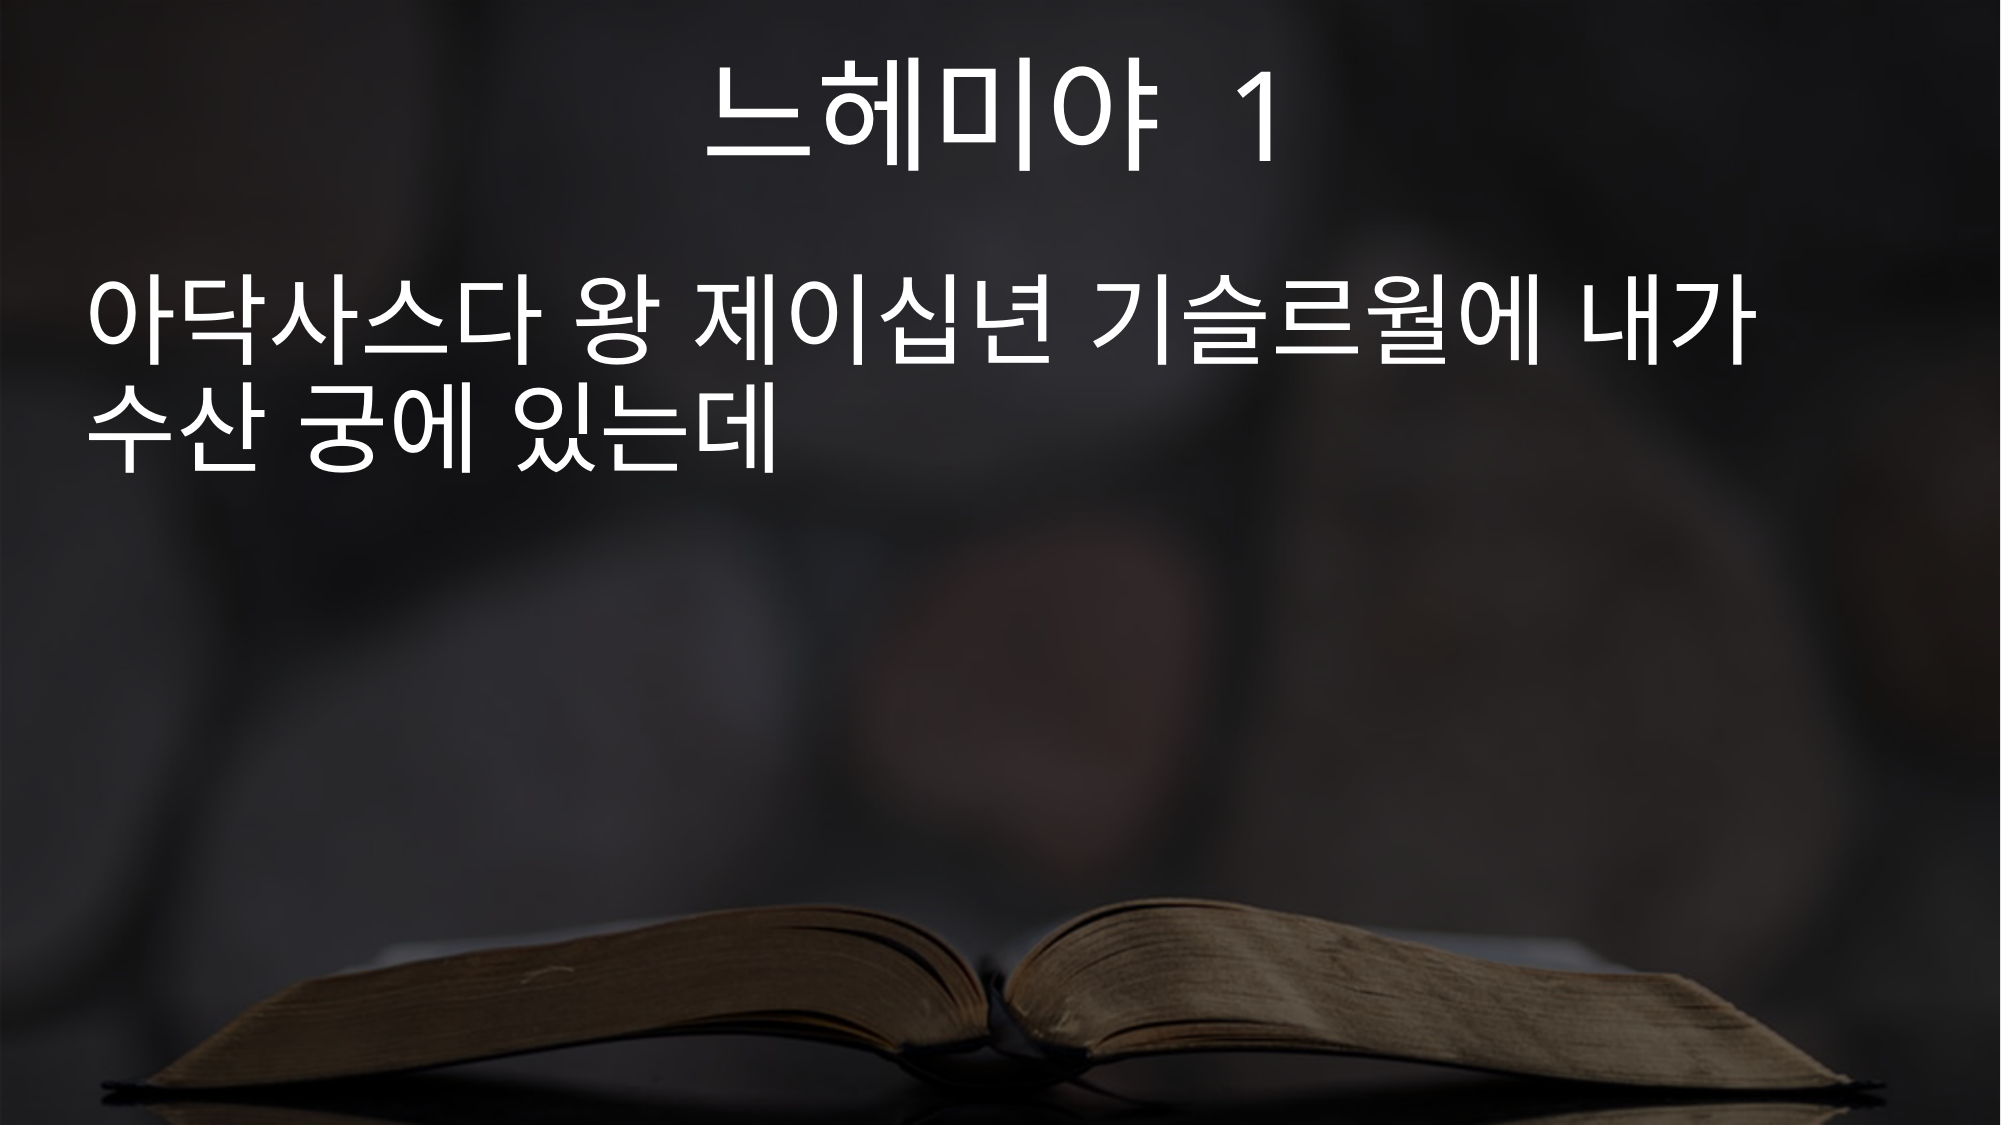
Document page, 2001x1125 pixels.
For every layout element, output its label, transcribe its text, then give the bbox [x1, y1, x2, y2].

footer 느헤미야 1 [0, 32, 2000, 192]
list 아닥사스다 왕 제이십년 기슬르월에 내가 수산 궁에 있는데 [69, 263, 1953, 423]
picture [0, 0, 2001, 1125]
